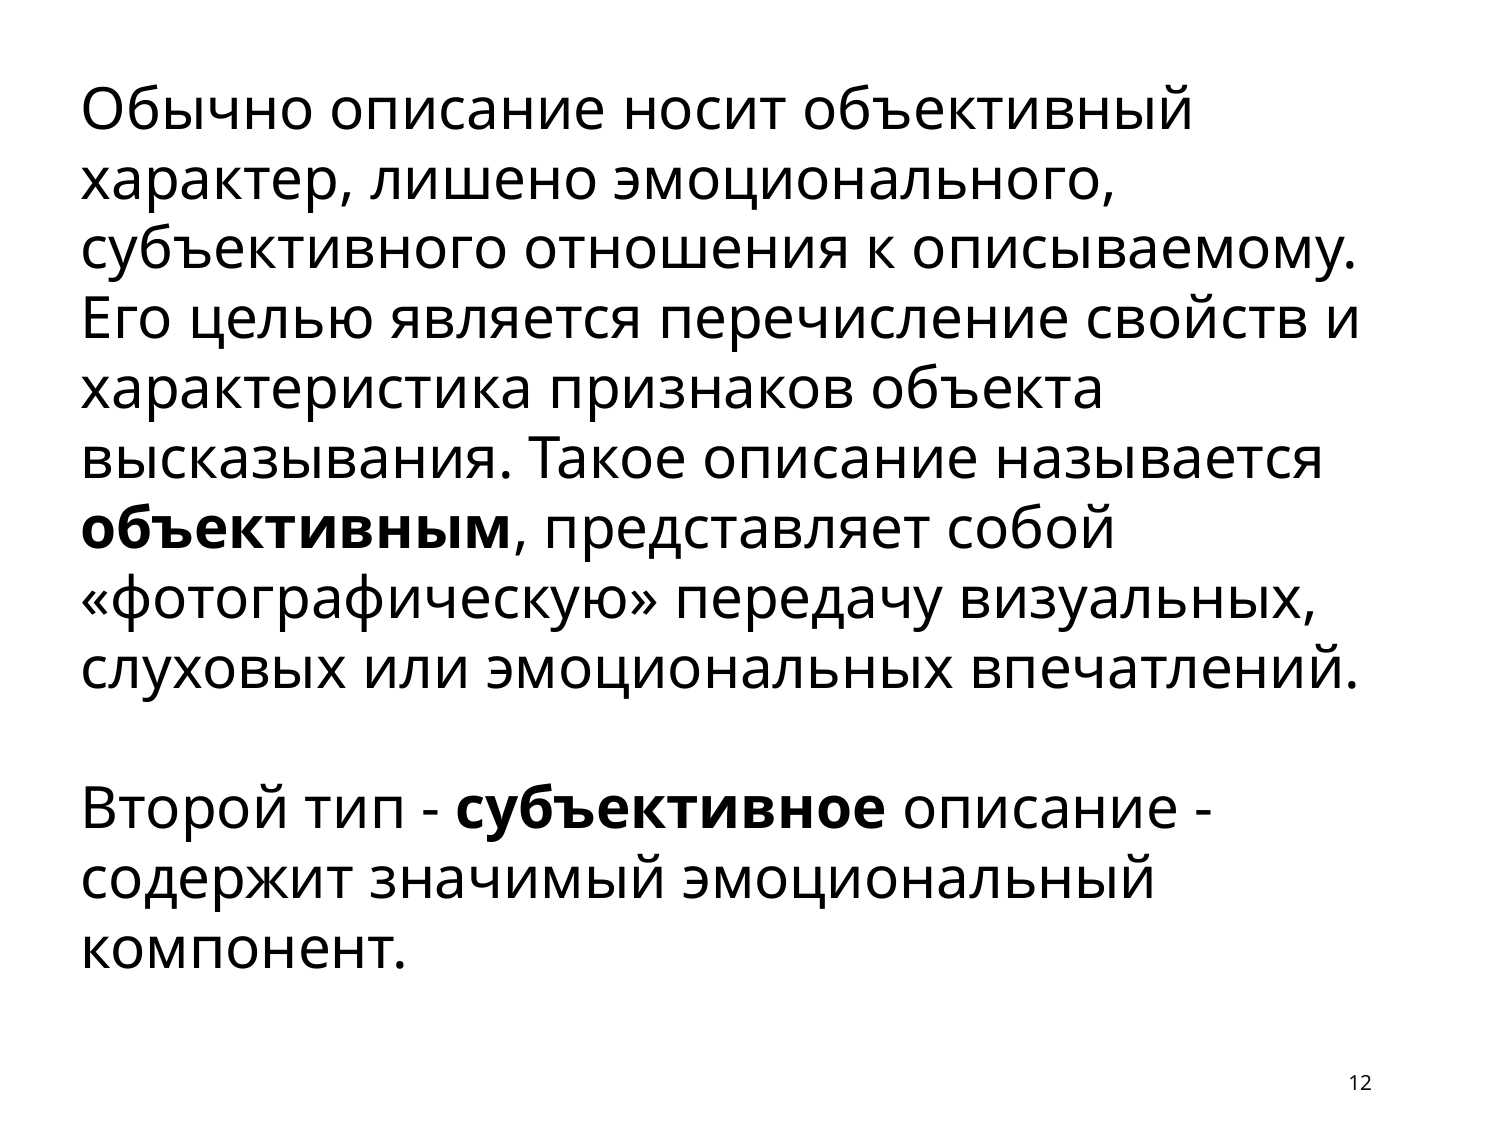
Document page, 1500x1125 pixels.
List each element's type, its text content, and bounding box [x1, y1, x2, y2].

slide_number 12 [1333, 1061, 1454, 1107]
text_box Обычно описание носит объективный характер, лишено эмоционального, субъективного отношения к описываемому. Его целью является перечисление свойств и характеристика признаков объекта высказывания. Такое описание называется объективным, представляет собой «фотографическую» передачу визуальных, слуховых или эмоциональных впечатлений. Второй тип - субъективное описание - содержит значимый эмоциональный компонент. [66, 63, 1444, 988]
